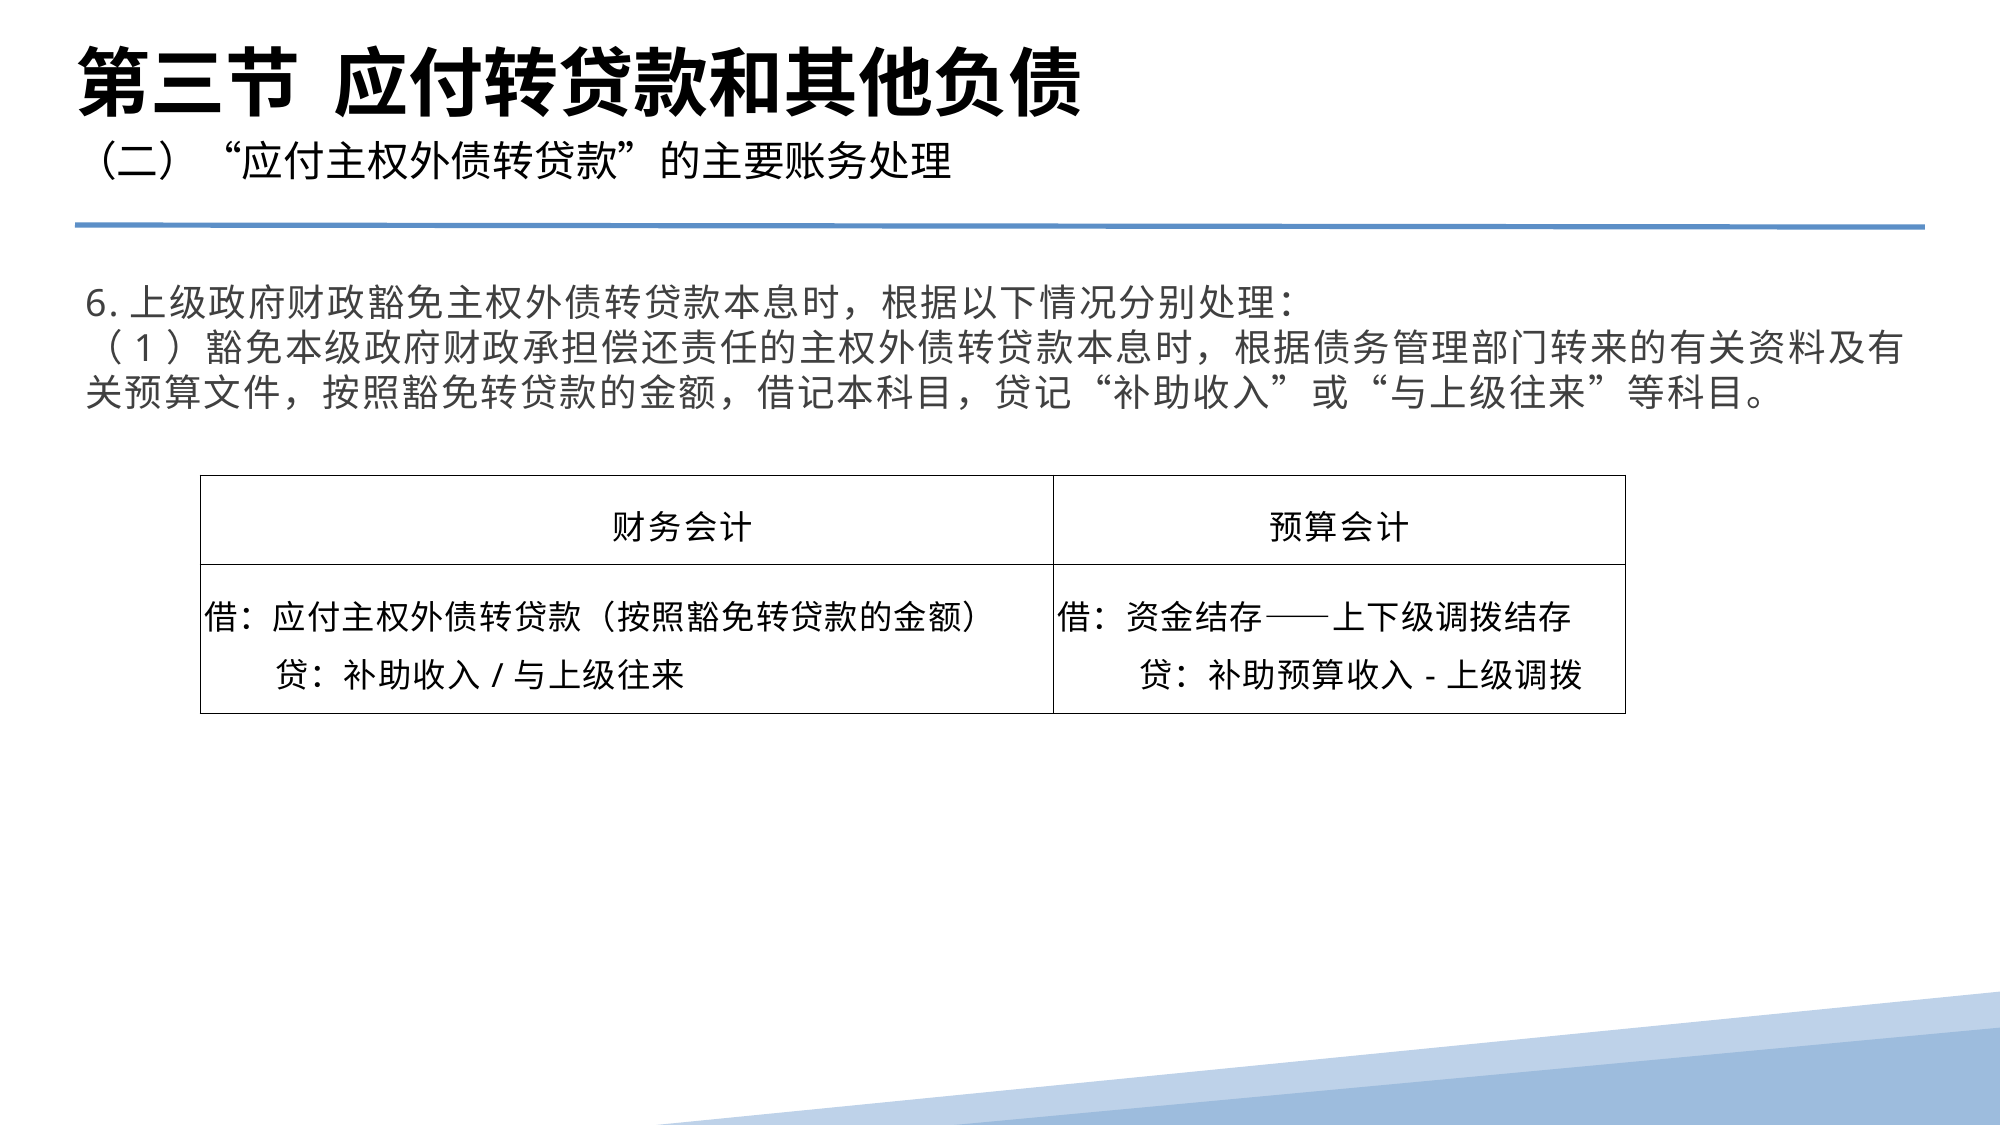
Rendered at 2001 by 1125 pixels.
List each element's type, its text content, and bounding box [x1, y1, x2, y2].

table_header 预算会计 [1054, 476, 1625, 564]
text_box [656, 991, 2000, 1125]
text_box 6.上级政府财政豁免主权外债转贷款本息时，根据以下情况分别处理： （1）豁免本级政府财政承担偿还责任的主权外债转贷款本息时，根据债务管理部门转来的有关资料及有关预算文件，按照豁免转贷款的金额，借记本科目，贷记“补助收入”或“与上级往来”等科目。 [74, 271, 1925, 476]
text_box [74, 224, 1925, 228]
table_header 财务会计 [201, 476, 1053, 564]
table_cell 借：应付主权外债转贷款（按照豁免转贷款的金额） 贷：补助收入/与上级往来 [201, 565, 1053, 713]
text_box （二）“应付主权外债转贷款”的主要账务处理 [75, 124, 1925, 200]
text_box 第三节 应付转贷款和其他负债 [75, 24, 1925, 124]
table_cell 借：资金结存――上下级调拨结存 贷：补助预算收入-上级调拨 [1054, 565, 1625, 713]
